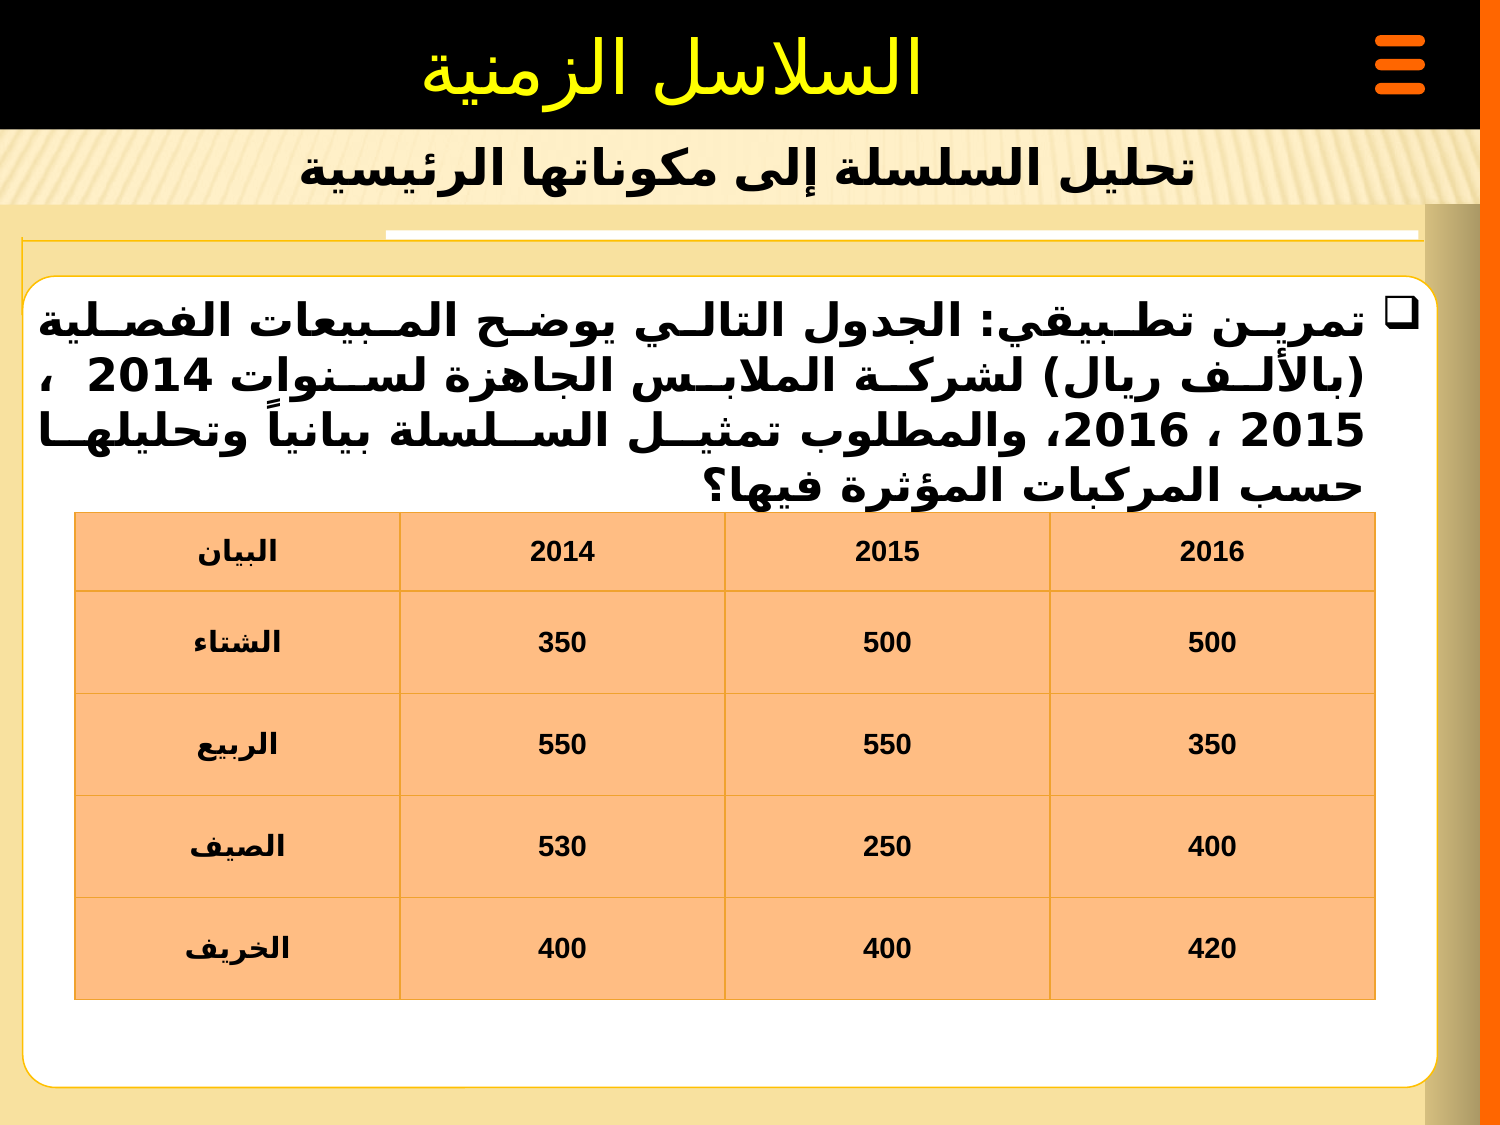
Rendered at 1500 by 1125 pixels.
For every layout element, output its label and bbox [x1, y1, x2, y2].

text_box [0, 0, 1500, 1125]
